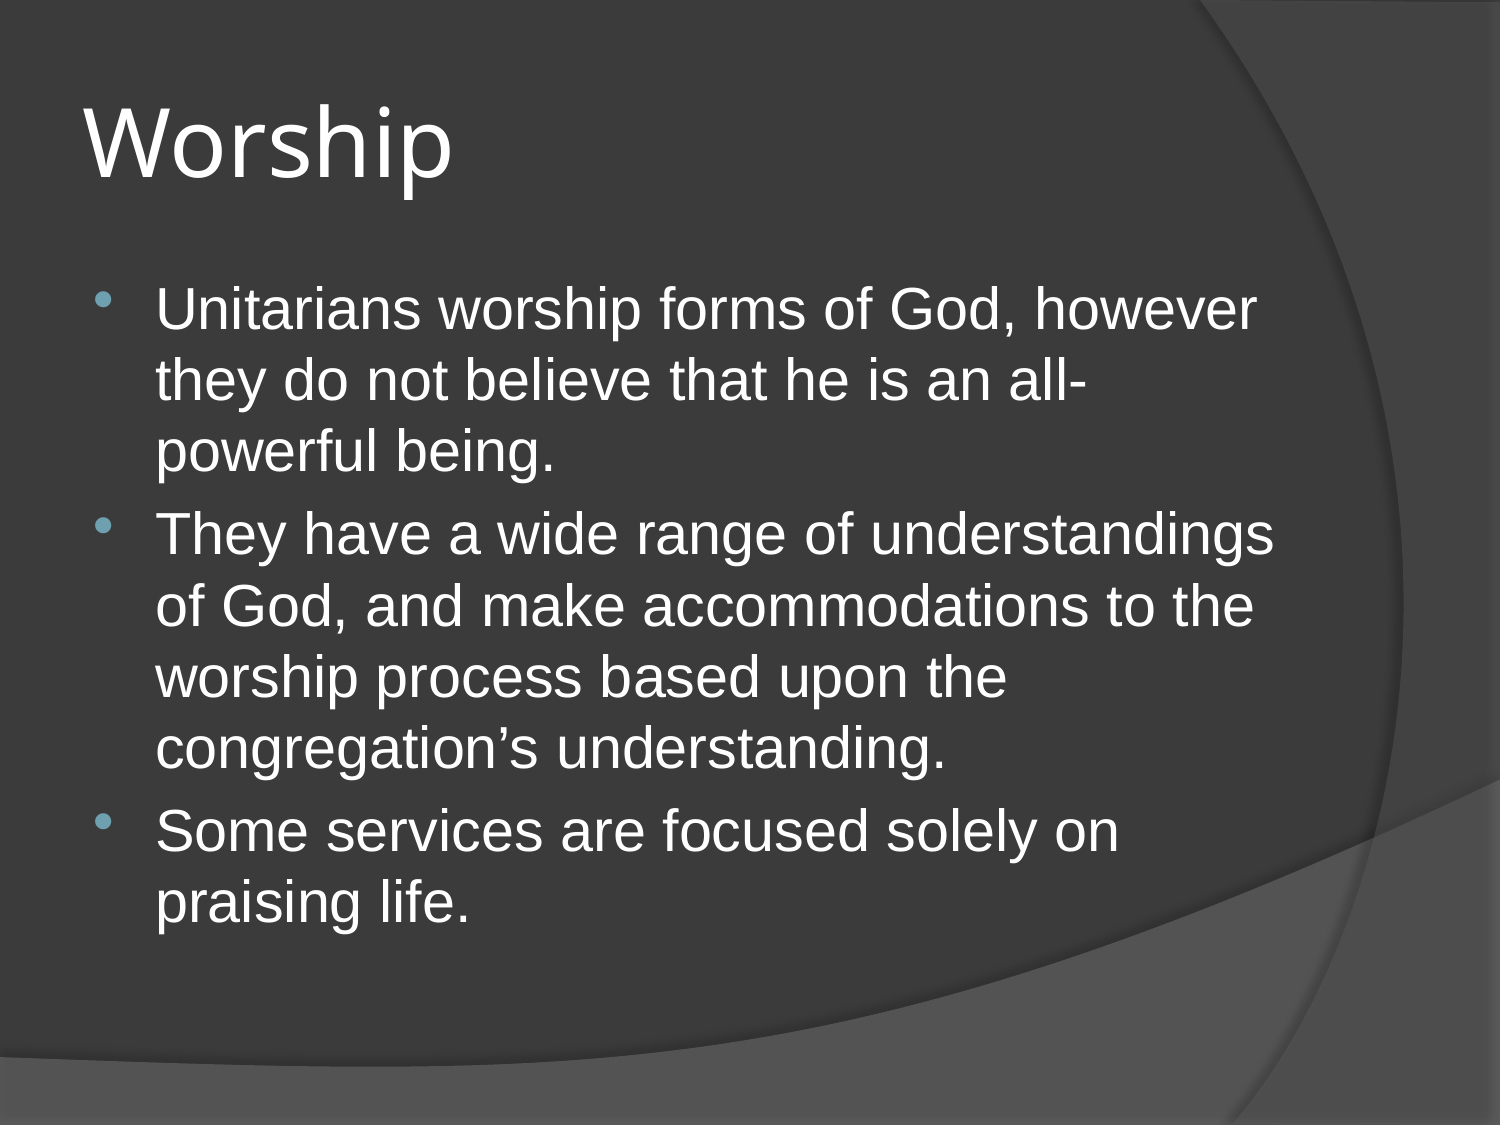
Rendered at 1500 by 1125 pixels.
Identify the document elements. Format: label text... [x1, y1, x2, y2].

list Unitarians worship forms of God, however they do not believe that he is an all-powerful being. They have a wide range of understandings of God, and make accommodations to the worship process based upon the congregation’s understanding. Some services are focused solely on praising life. [75, 262, 1300, 1005]
title Worship [75, 45, 1300, 233]
